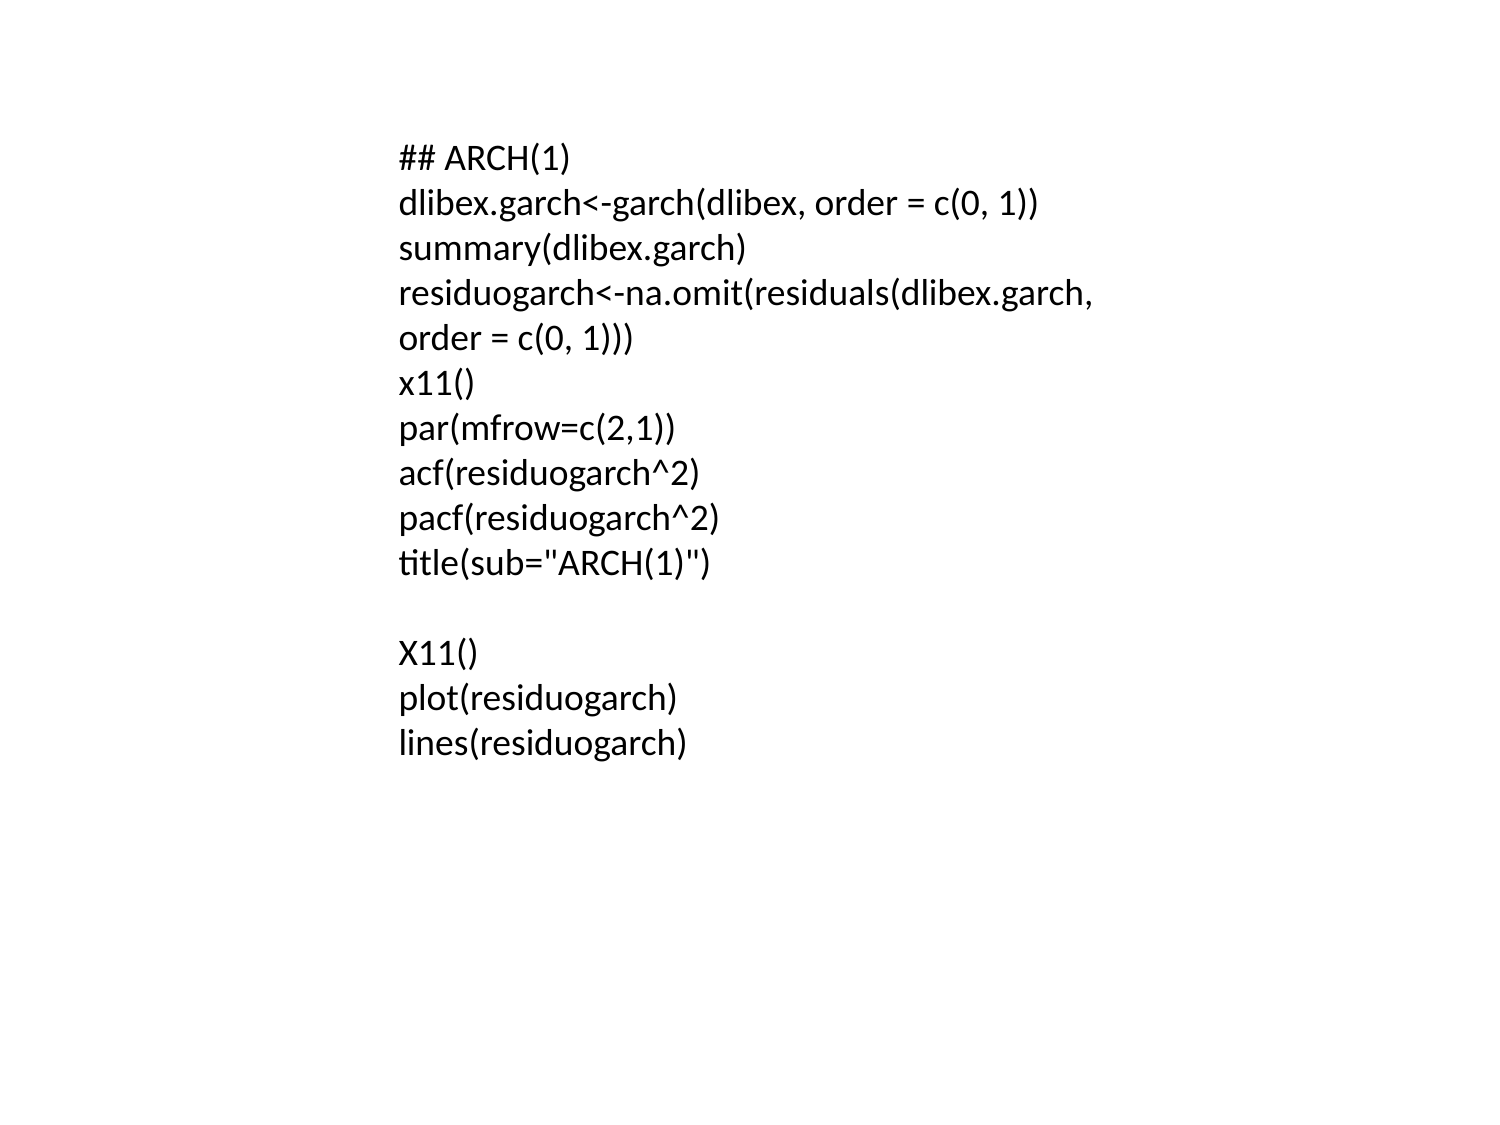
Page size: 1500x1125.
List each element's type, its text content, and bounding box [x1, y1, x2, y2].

text_box ## ARCH(1) dlibex.garch<-garch(dlibex, order = c(0, 1)) summary(dlibex.garch) residuogarch<-na.omit(residuals(dlibex.garch, order = c(0, 1))) x11() par(mfrow=c(2,1)) acf(residuogarch^2) pacf(residuogarch^2) title(sub="ARCH(1)") X11() plot(residuogarch) lines(residuogarch) [383, 125, 1134, 771]
